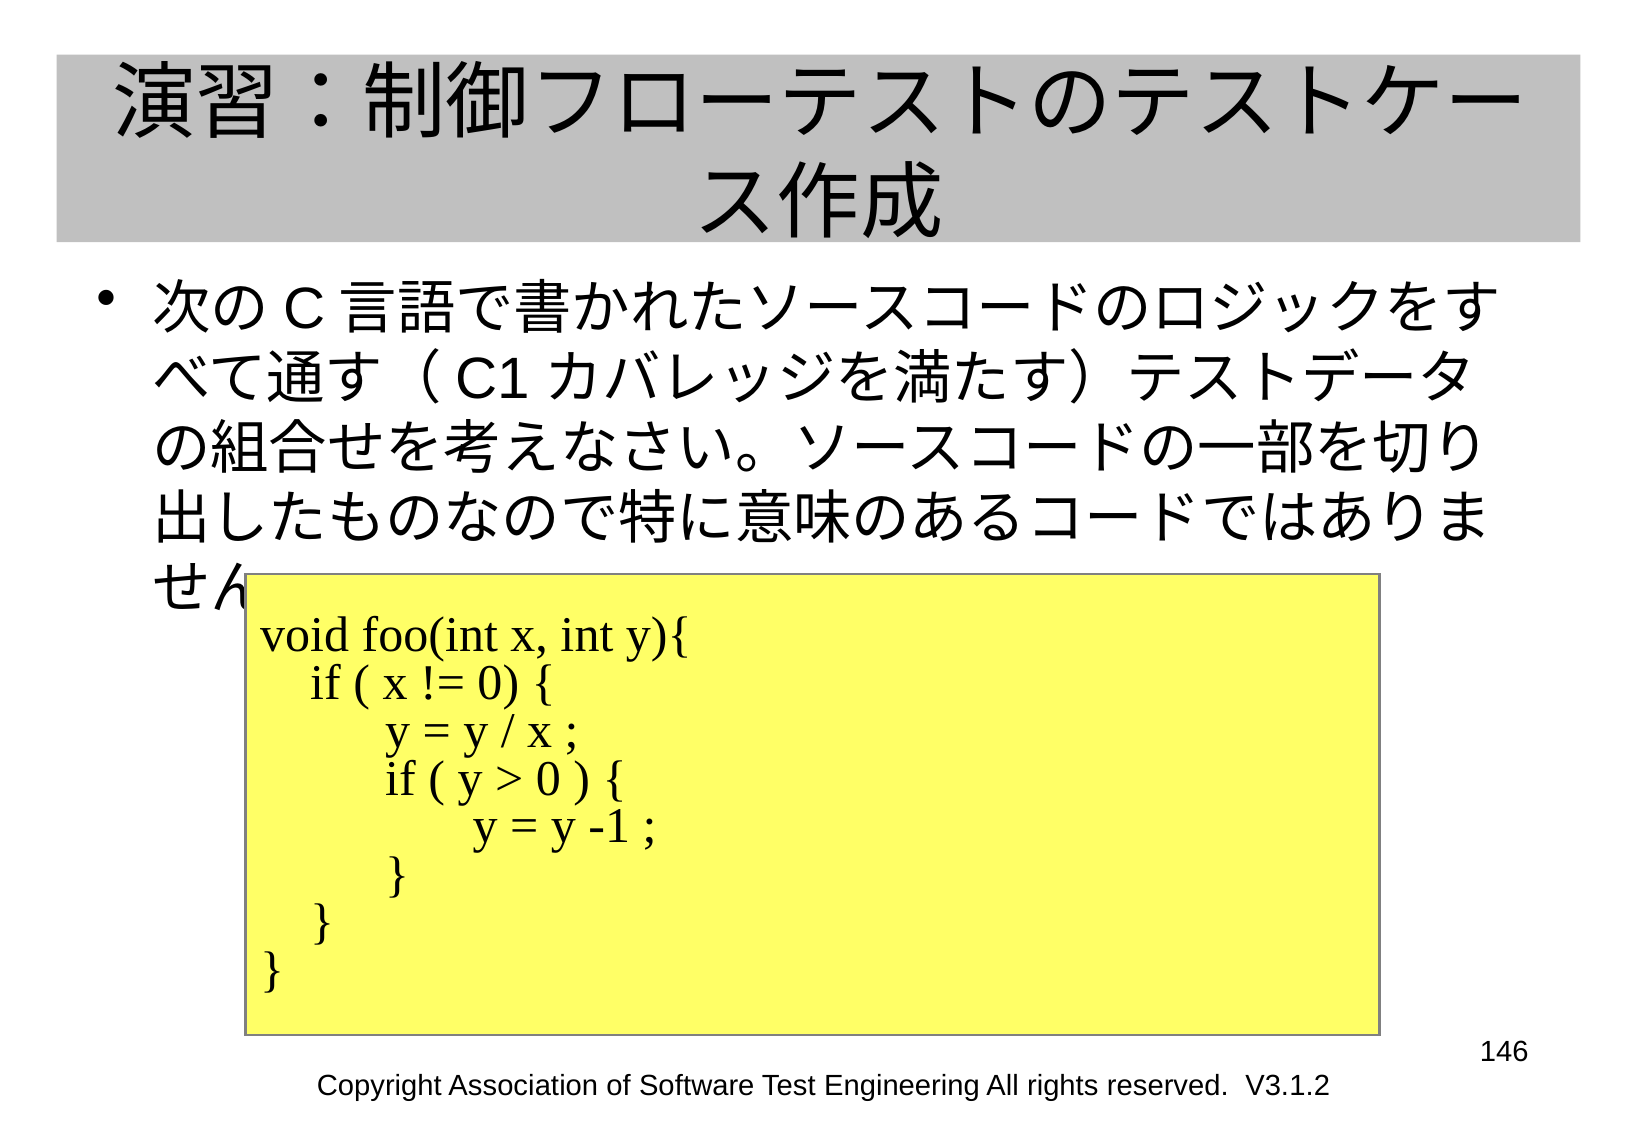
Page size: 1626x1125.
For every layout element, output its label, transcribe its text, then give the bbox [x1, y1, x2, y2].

footer Copyright Association of Software Test Engineering All rights reserved. V3.1.2 [233, 1058, 1416, 1103]
text_box void foo(int x, int y){ if ( x != 0) { y = y / x ; if ( y > 0 ) { y = y -1 ; } } } [245, 574, 1380, 1035]
title 演習：制御フローテストのテストケース作成 [56, 54, 1581, 243]
slide_number 146 [1164, 1024, 1544, 1103]
list 次のC言語で書かれたソースコードのロジックをすべて通す（C1カバレッジを満たす）テストデータの組合せを考えなさい。ソースコードの一部を切り出したものなので特に意味のあるコードではありません。 [80, 262, 1544, 1006]
